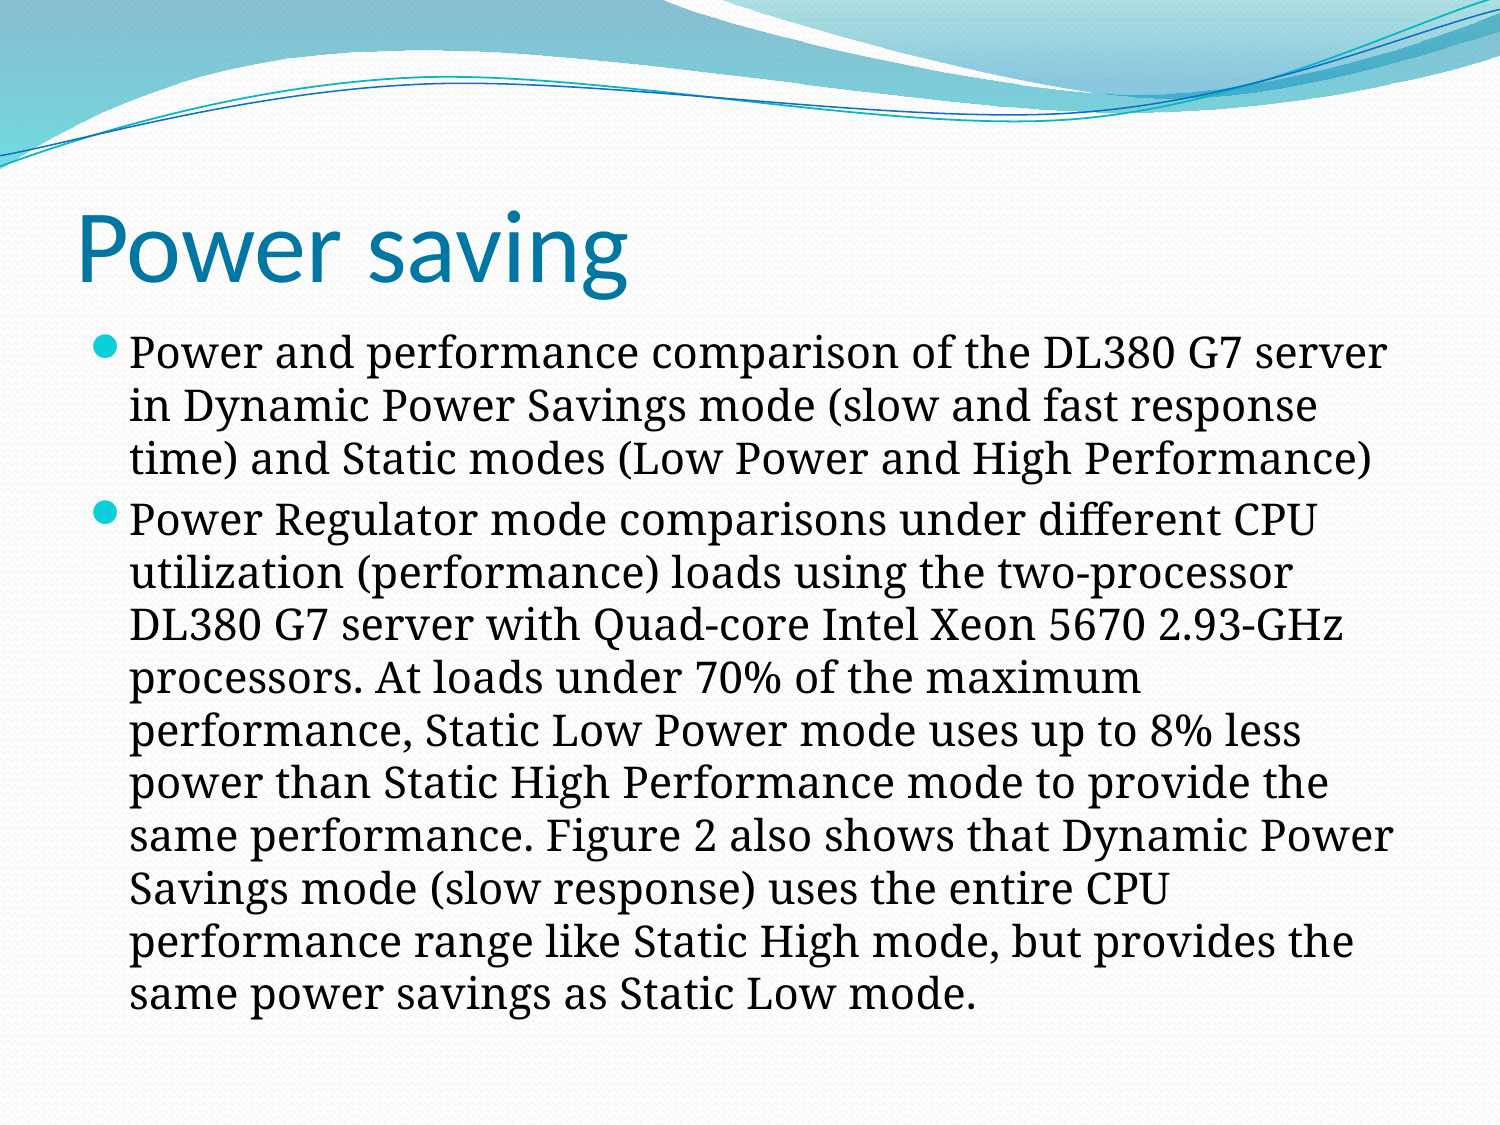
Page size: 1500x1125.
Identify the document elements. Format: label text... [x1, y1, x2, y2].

title Power saving [75, 115, 1425, 303]
list Power and performance comparison of the DL380 G7 server in Dynamic Power Savings mode (slow and fast response time) and Static modes (Low Power and High Performance) Power Regulator mode comparisons under different CPU utilization (performance) loads using the two-processor DL380 G7 server with Quad-core Intel Xeon 5670 2.93-GHz processors. At loads under 70% of the maximum performance, Static Low Power mode uses up to 8% less power than Static High Performance mode to provide the same performance. Figure 2 also shows that Dynamic Power Savings mode (slow response) uses the entire CPU performance range like Static High mode, but provides the same power savings as Static Low mode. [75, 317, 1425, 1038]
